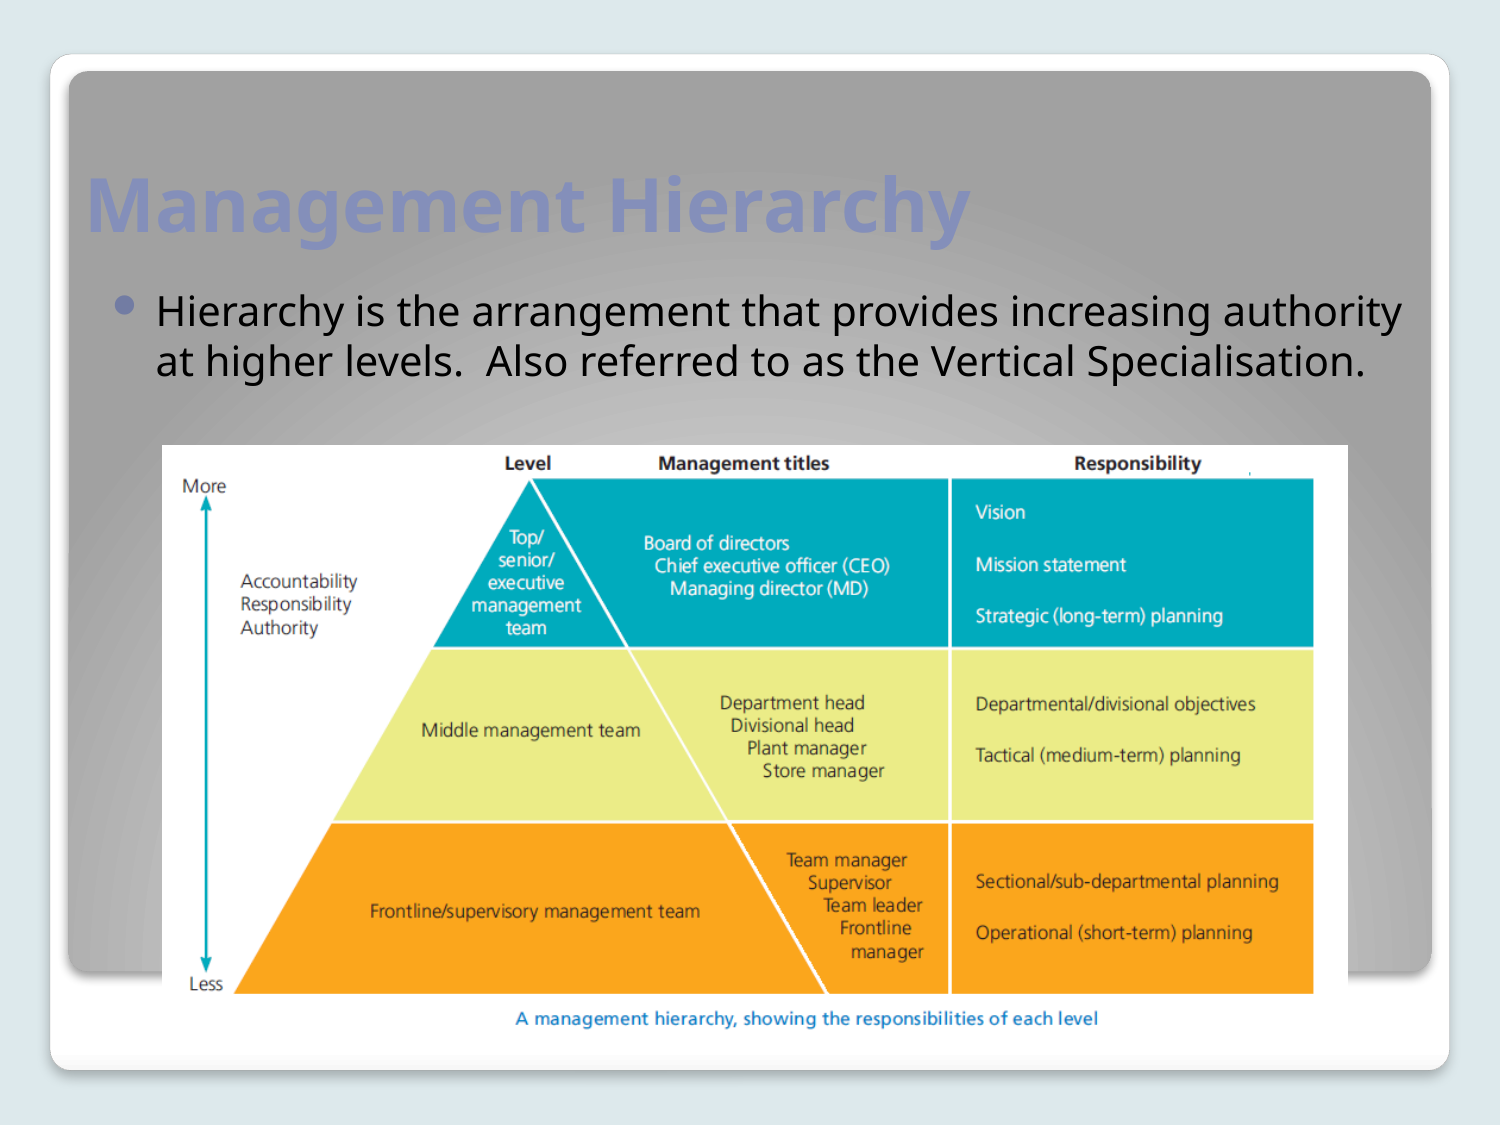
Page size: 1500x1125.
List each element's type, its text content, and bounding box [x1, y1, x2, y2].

title Management Hierarchy [70, 82, 1413, 255]
list Hierarchy is the arrangement that provides increasing authority at higher levels. Also referred to as the Vertical Specialisation. [82, 269, 1425, 957]
picture [162, 445, 1348, 1038]
